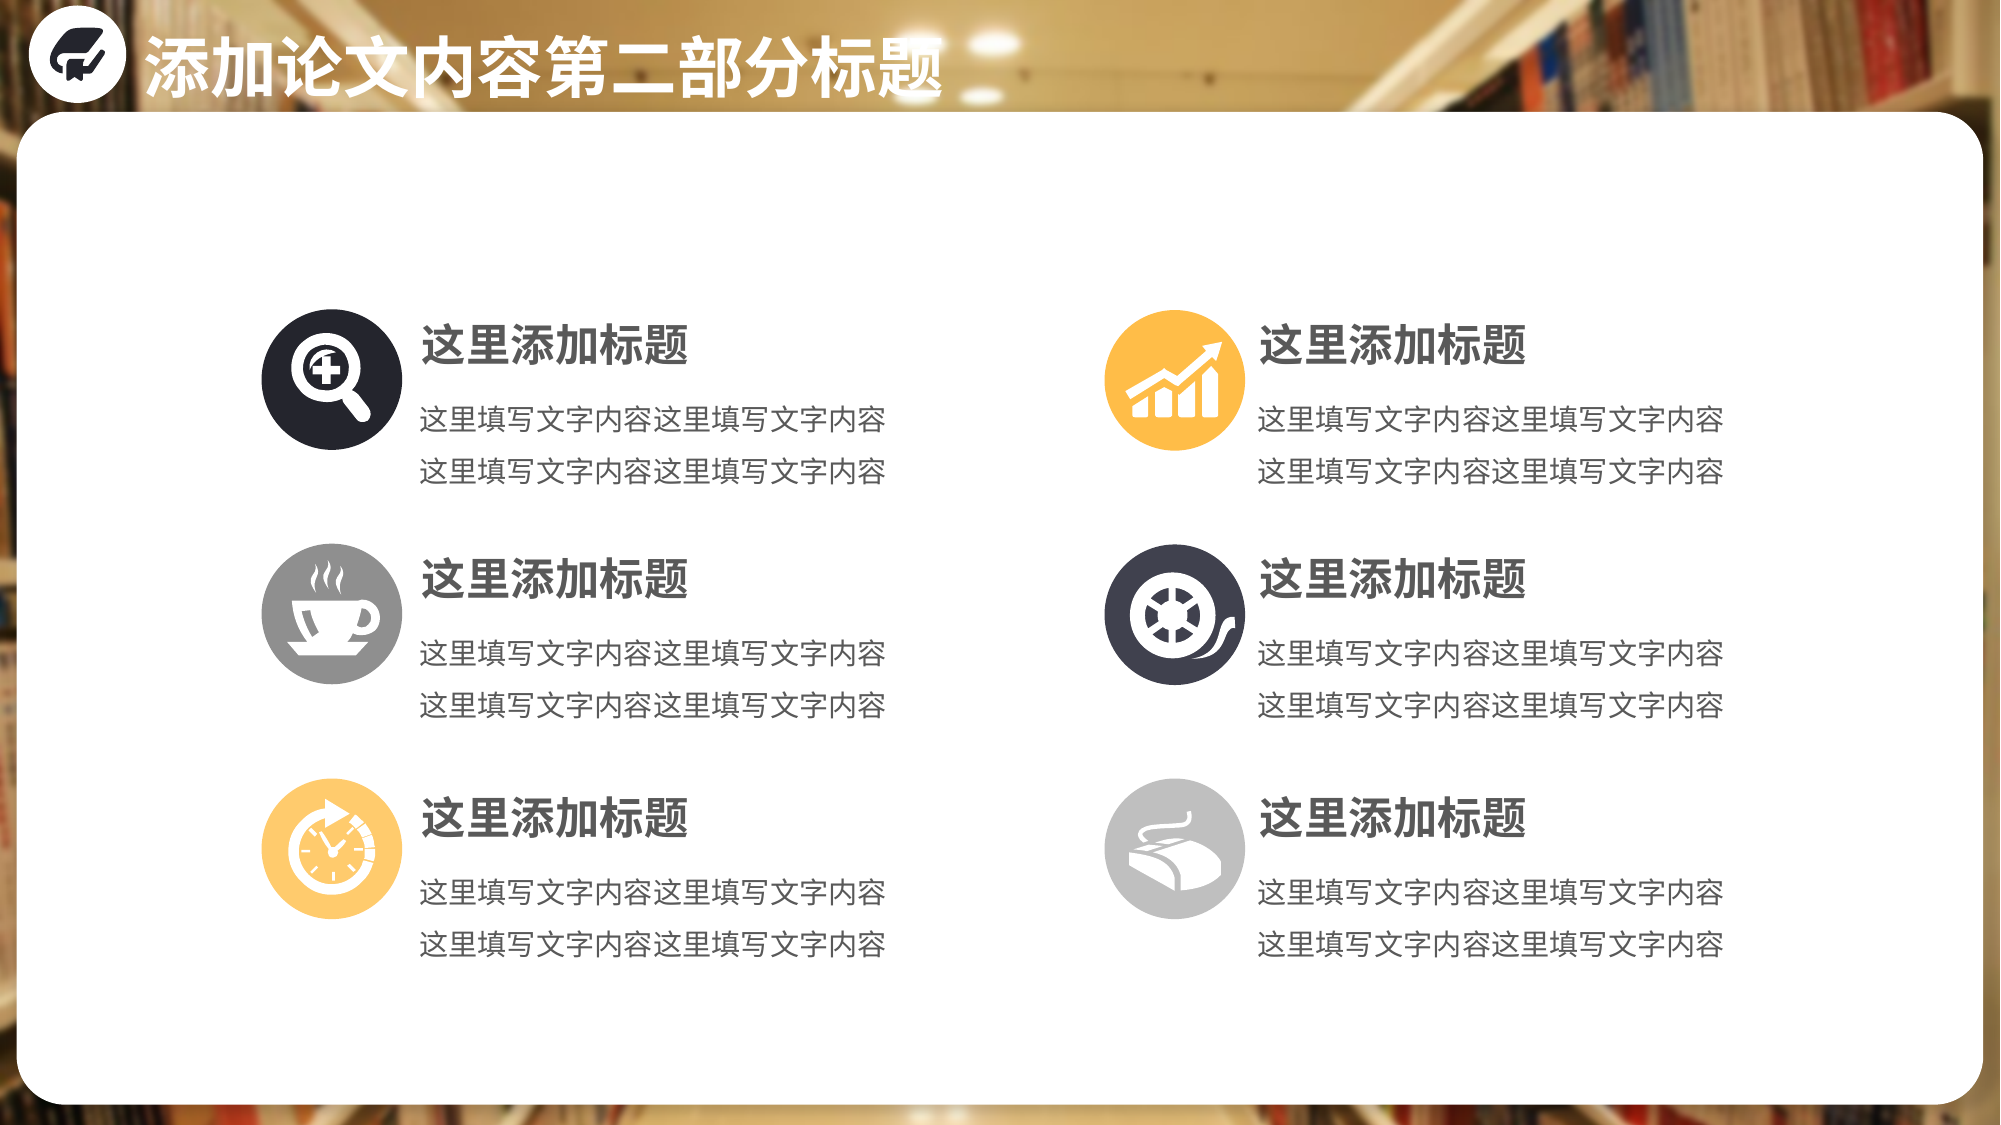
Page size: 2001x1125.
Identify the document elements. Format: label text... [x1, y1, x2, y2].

text_box 这里填写文字内容这里填写文字内容这里填写文字内容这里填写文字内容 [1242, 849, 1758, 969]
text_box 这里填写文字内容这里填写文字内容这里填写文字内容这里填写文字内容 [404, 610, 919, 730]
text_box [15, 110, 1985, 1106]
text_box 这里填写文字内容这里填写文字内容这里填写文字内容这里填写文字内容 [404, 376, 919, 497]
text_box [261, 309, 403, 450]
picture [0, 0, 2000, 1125]
text_box 这里添加标题 [407, 309, 864, 378]
text_box 这里填写文字内容这里填写文字内容这里填写文字内容这里填写文字内容 [1242, 376, 1758, 497]
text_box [261, 778, 403, 920]
text_box 这里添加标题 [1245, 543, 1702, 612]
text_box 这里添加标题 [1245, 309, 1702, 378]
text_box 这里填写文字内容这里填写文字内容这里填写文字内容这里填写文字内容 [404, 849, 919, 969]
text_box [28, 5, 127, 103]
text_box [1104, 310, 1246, 451]
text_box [1104, 778, 1246, 920]
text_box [261, 543, 403, 685]
text_box 这里添加标题 [407, 543, 864, 612]
text_box 这里添加标题 [1246, 782, 1702, 851]
text_box 这里填写文字内容这里填写文字内容这里填写文字内容这里填写文字内容 [1242, 610, 1758, 730]
text_box 添加论文内容第二部分标题 [128, 0, 1065, 113]
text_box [1104, 544, 1246, 686]
text_box 这里添加标题 [407, 782, 864, 851]
